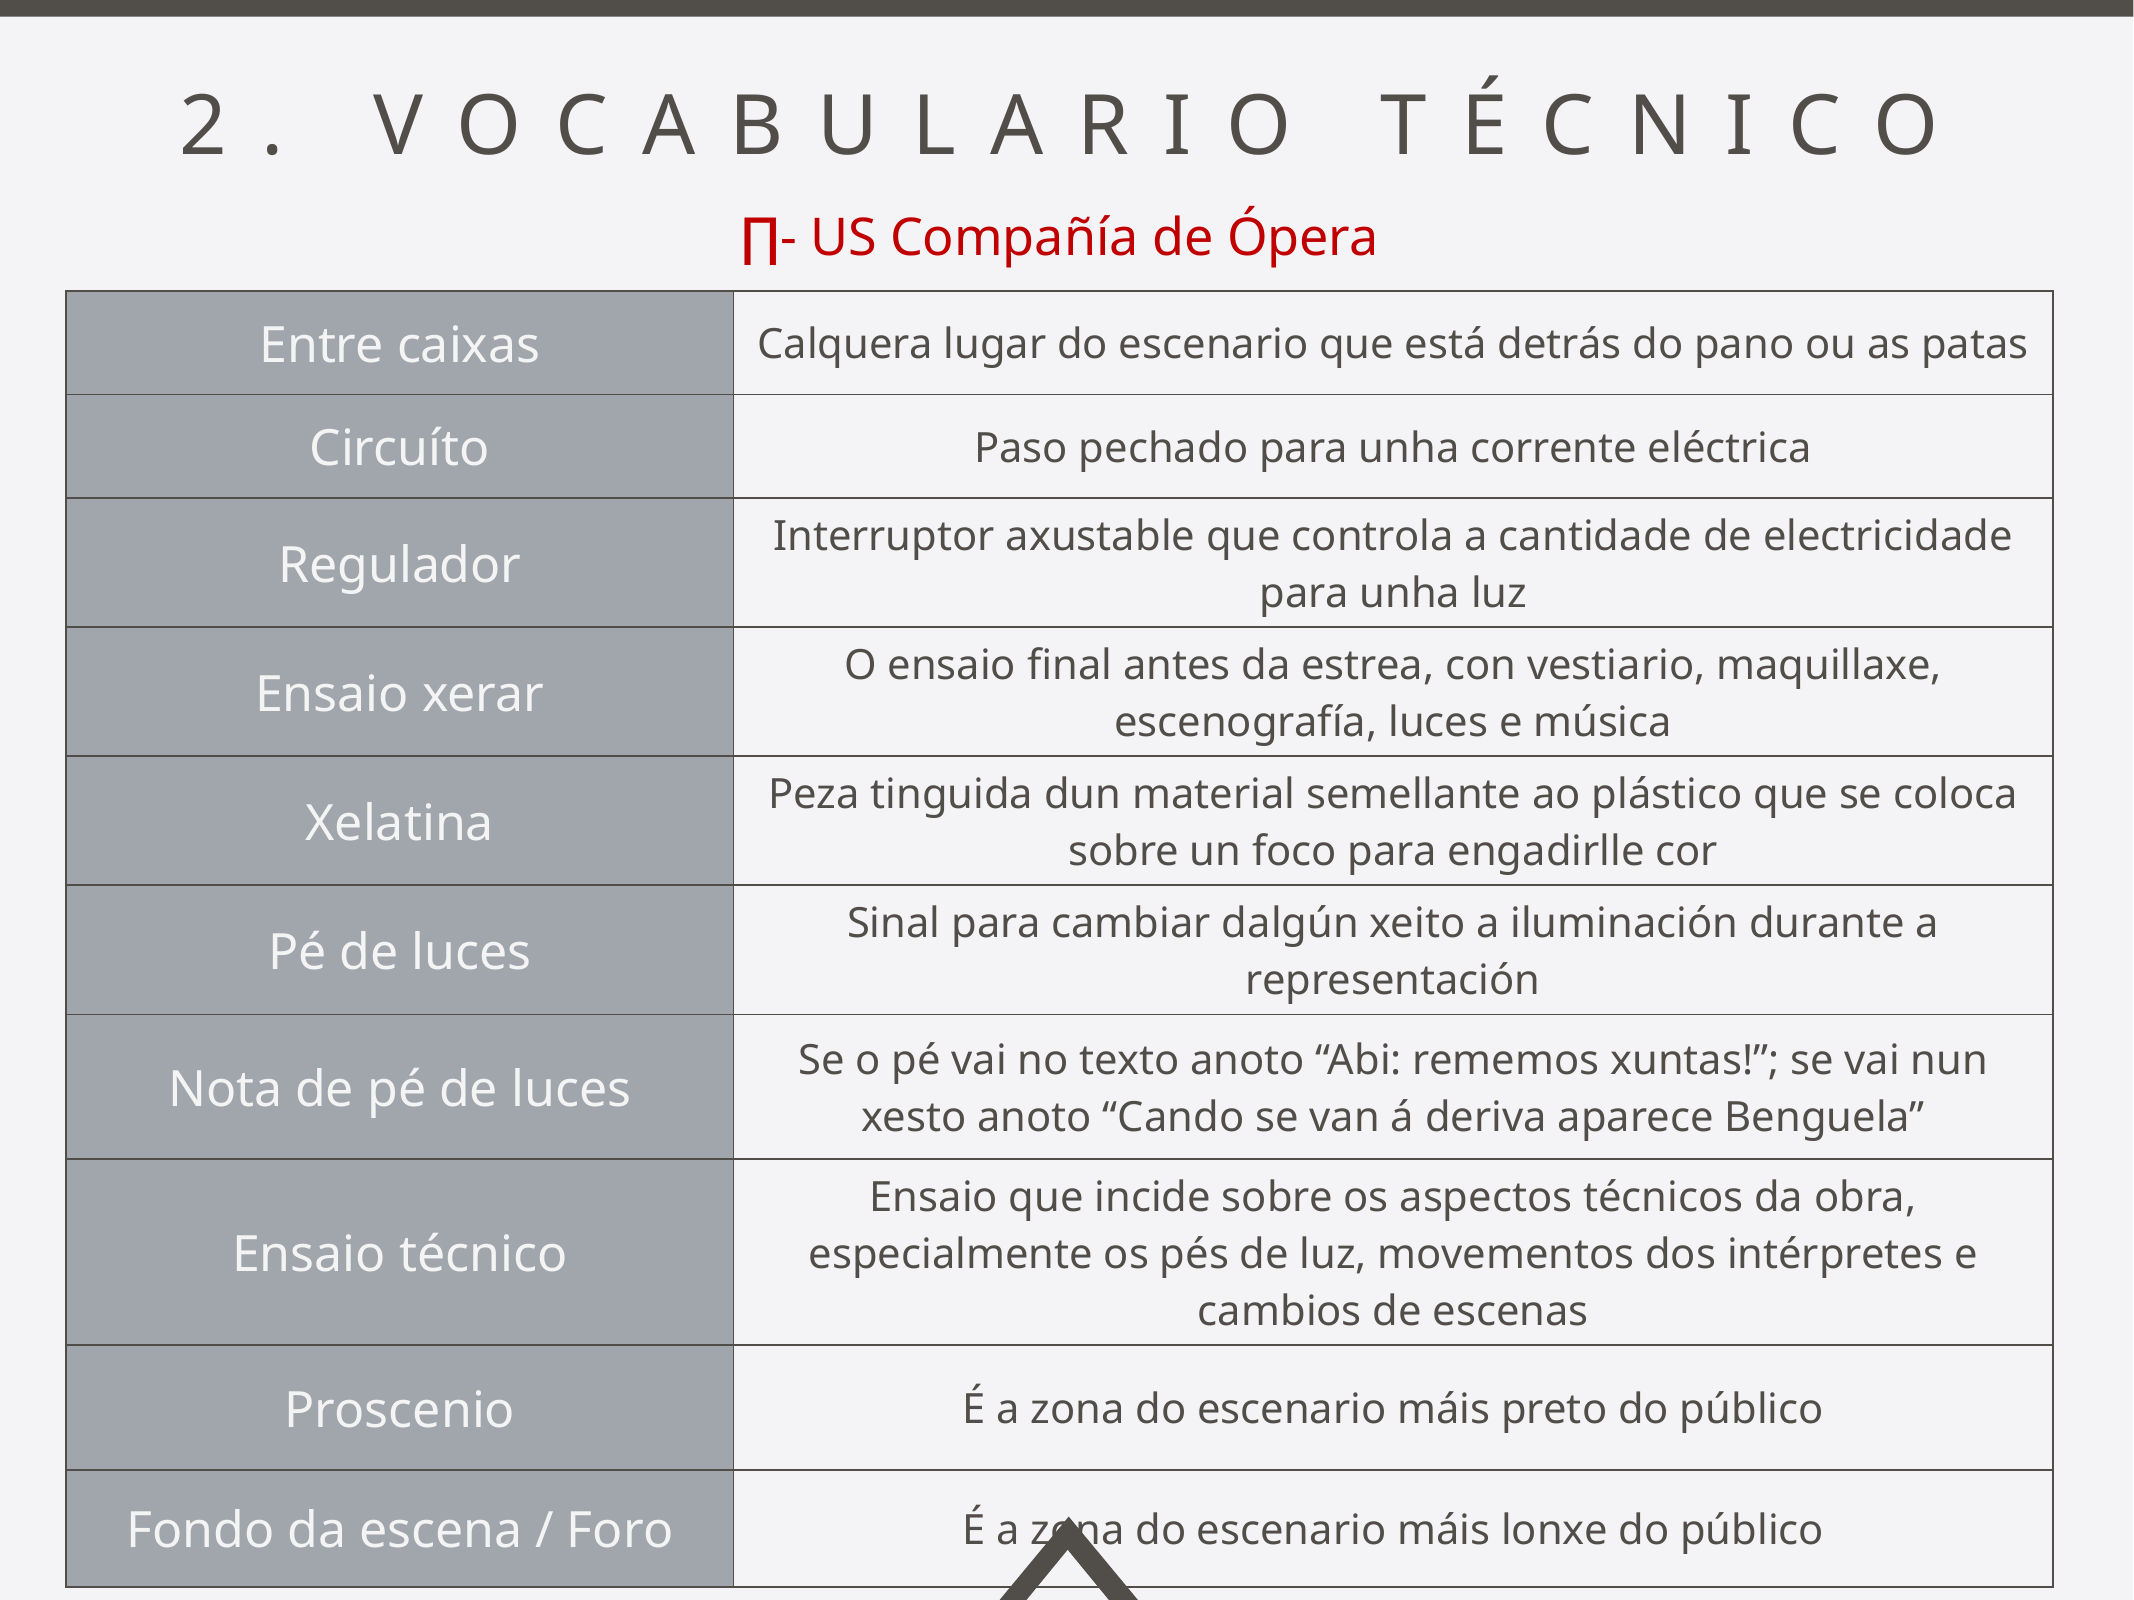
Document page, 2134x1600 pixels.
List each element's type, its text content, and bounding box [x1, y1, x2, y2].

table_cell Circuíto [67, 395, 733, 497]
table_cell Ensaio xerar [67, 628, 733, 755]
table_cell Ensaio que incide sobre os aspectos técnicos da obra, especialmente os pés de luz, movementos dos intérpretes e cambios de escenas [734, 1160, 2052, 1344]
table_cell Nota de pé de luces [67, 1015, 733, 1158]
table_cell Ensaio técnico [67, 1160, 733, 1344]
text_box ∏- US Compañía de Ópera [420, 196, 1700, 263]
table_cell É a zona do escenario máis lonxe do público [734, 1471, 2052, 1586]
table_cell Sinal para cambiar dalgún xeito a iluminación durante a representación [734, 886, 2052, 1014]
table_cell Fondo da escena / Foro [67, 1471, 733, 1586]
table_cell Se o pé vai no texto anoto “Abi: rememos xuntas!”; se vai nun xesto anoto “Cando se van á deriva aparece Benguela” [734, 1015, 2052, 1158]
table_cell O ensaio final antes da estrea, con vestiario, maquillaxe, escenografía, luces e música [734, 628, 2052, 755]
table_cell Xelatina [67, 757, 733, 884]
table_cell Proscenio [67, 1346, 733, 1469]
table_cell Pé de luces [67, 886, 733, 1014]
text_box 2. Vocabulario técnico [105, 64, 2014, 230]
table_cell É a zona do escenario máis preto do público [734, 1346, 2052, 1469]
table_cell Interruptor axustable que controla a cantidade de electricidade para unha luz [734, 499, 2052, 626]
table_header Entre caixas [67, 292, 733, 394]
table_cell Peza tinguida dun material semellante ao plástico que se coloca sobre un foco para engadirlle cor [734, 757, 2052, 884]
table_header Calquera lugar do escenario que está detrás do pano ou as patas [734, 292, 2052, 394]
table_cell Regulador [67, 499, 733, 626]
table_cell Paso pechado para unha corrente eléctrica [734, 395, 2052, 497]
